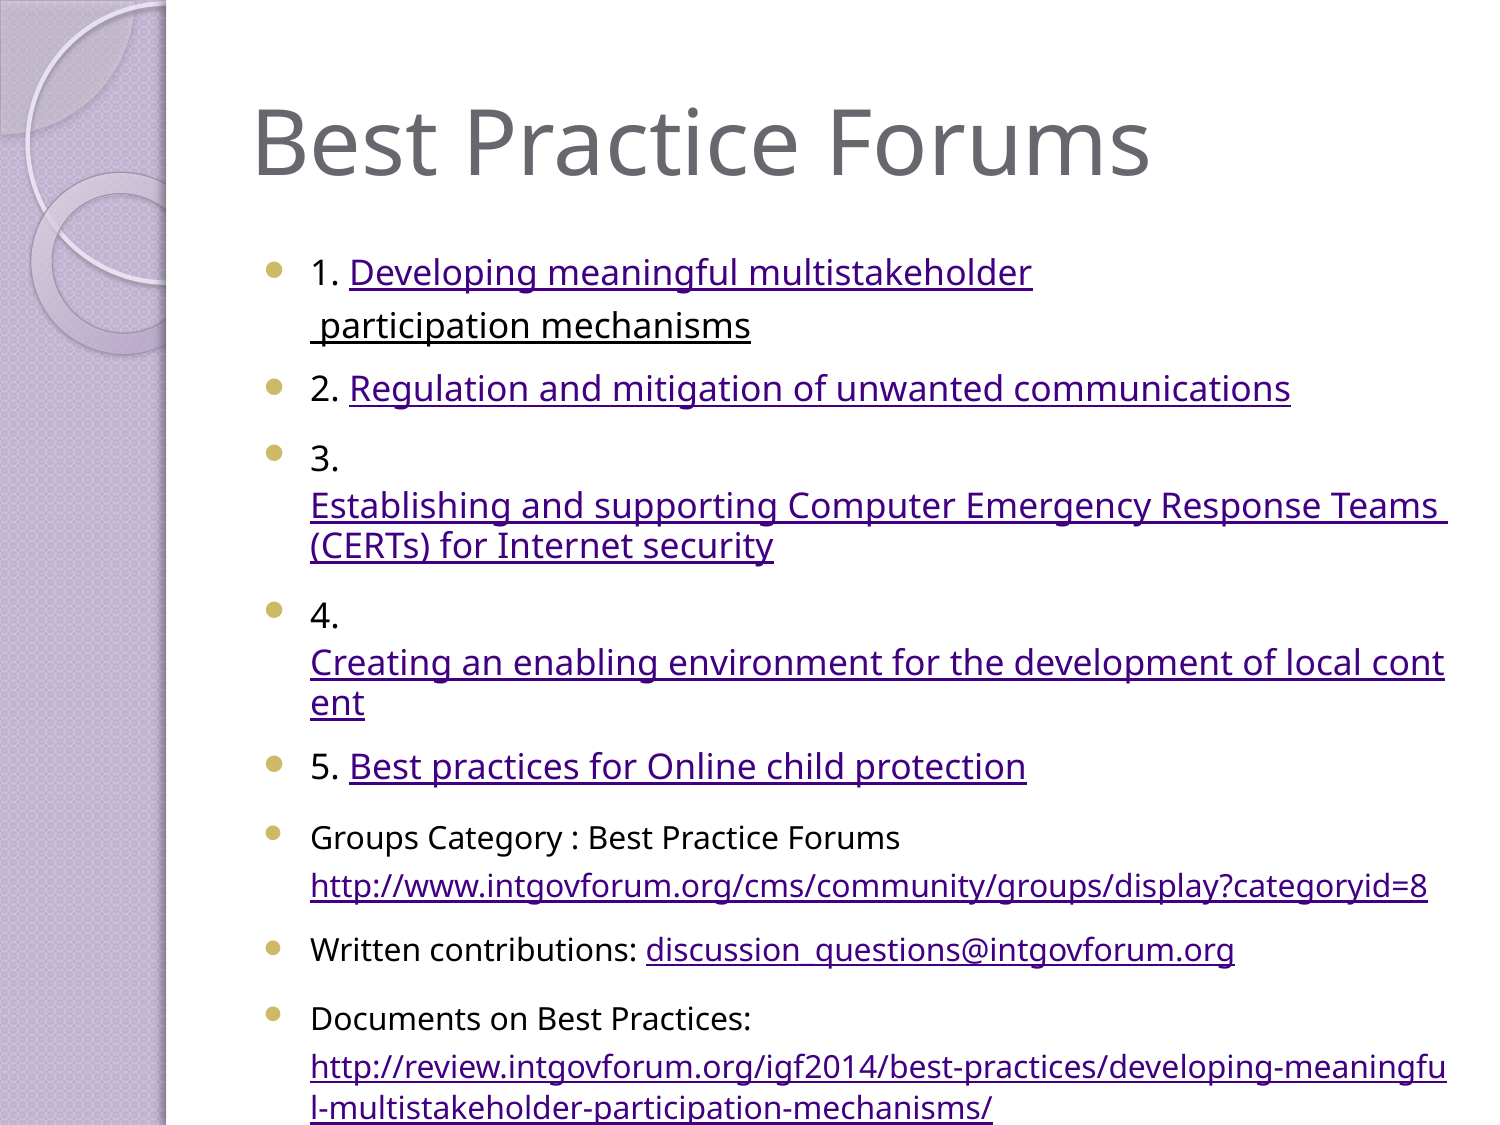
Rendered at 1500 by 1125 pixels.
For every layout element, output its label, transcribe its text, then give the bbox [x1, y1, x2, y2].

title Best Practice Forums [235, 45, 1466, 233]
list 1. Developing meaningful multistakeholder participation mechanisms 2. Regulation and mitigation of unwanted communications 3. Establishing and supporting Computer Emergency Response Teams (CERTs) for Internet security 4. Creating an enabling environment for the development of local content 5. Best practices for Online child protection Groups Category : Best Practice Forums http://www.intgovforum.org/cms/community/groups/display?categoryid=8 Written contributions: discussion_questions@intgovforum.org Documents on Best Practices: http://review.intgovforum.org/igf2014/best-practices/developing-meaningful-multistakeholder-participation-mechanisms/ [235, 237, 1466, 1088]
